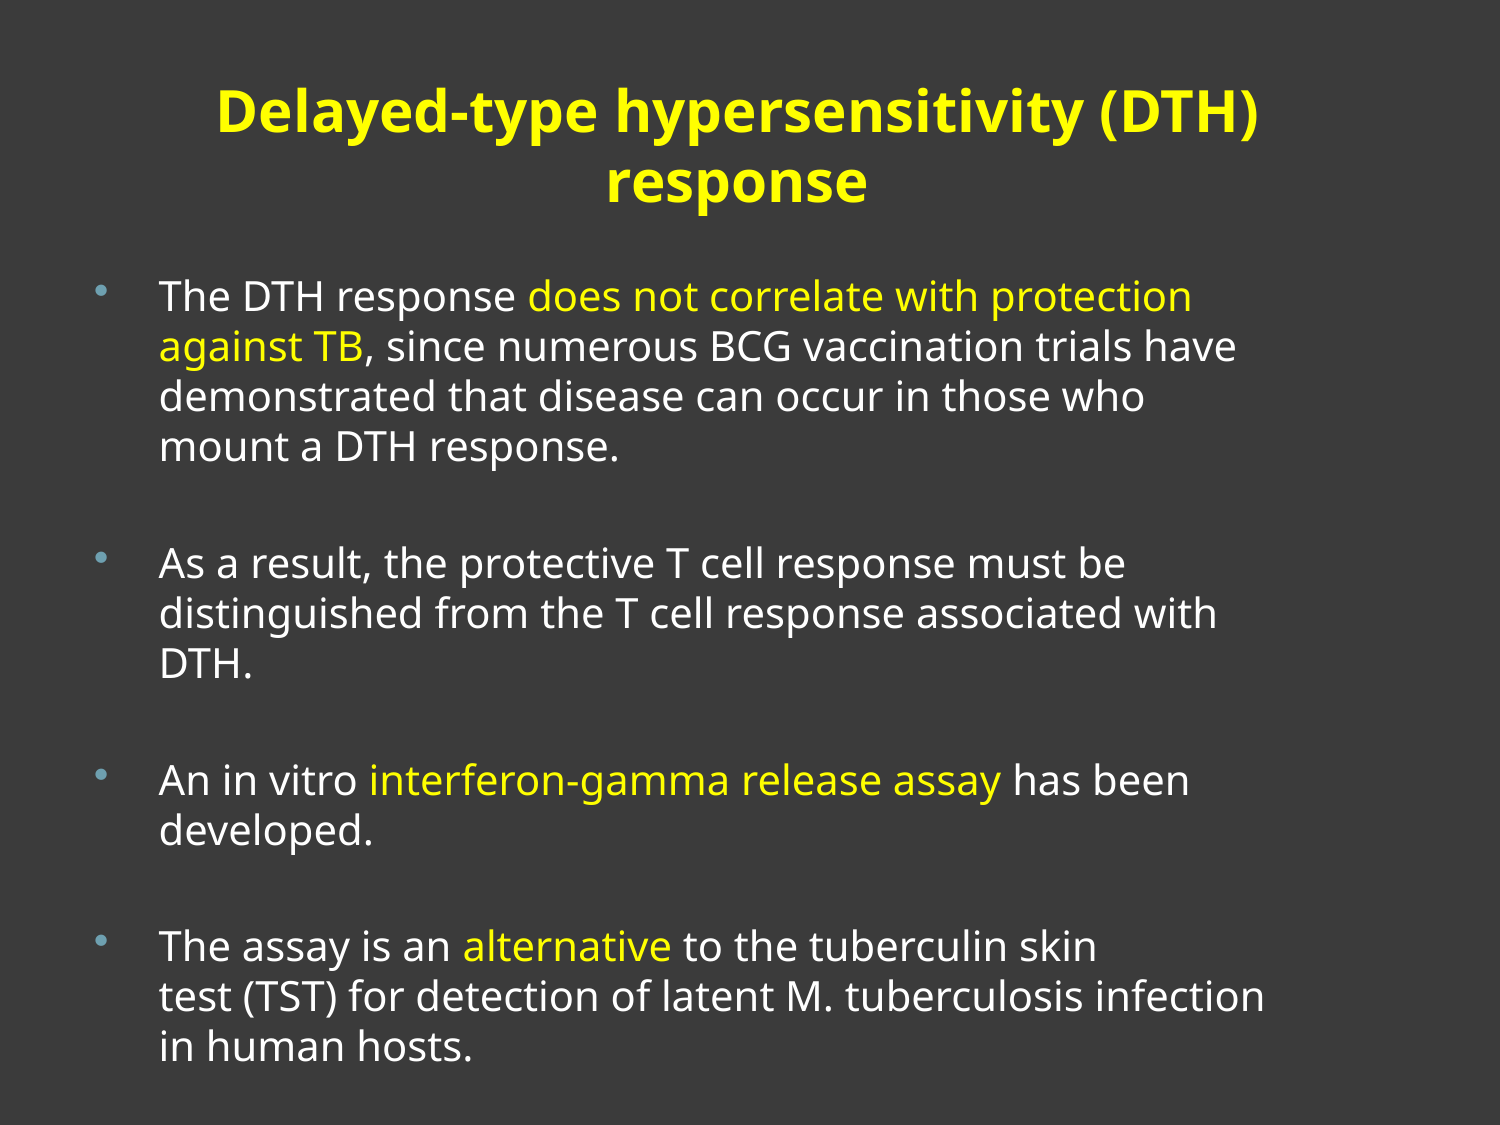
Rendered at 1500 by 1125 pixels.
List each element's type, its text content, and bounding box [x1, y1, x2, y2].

title Delayed-type hypersensitivity (DTH) response [125, 50, 1350, 238]
list The DTH response does not correlate with protection against TB, since numerous BCG vaccination trials have demonstrated that disease can occur in those who mount a DTH response. As a result, the protective T cell response must be distinguished from the T cell response associated with DTH. An in vitro interferon-gamma release assay has been developed. The assay is an alternative to the tuberculin skin test (TST) for detection of latent M. tuberculosis infection in human hosts. [75, 262, 1300, 1005]
